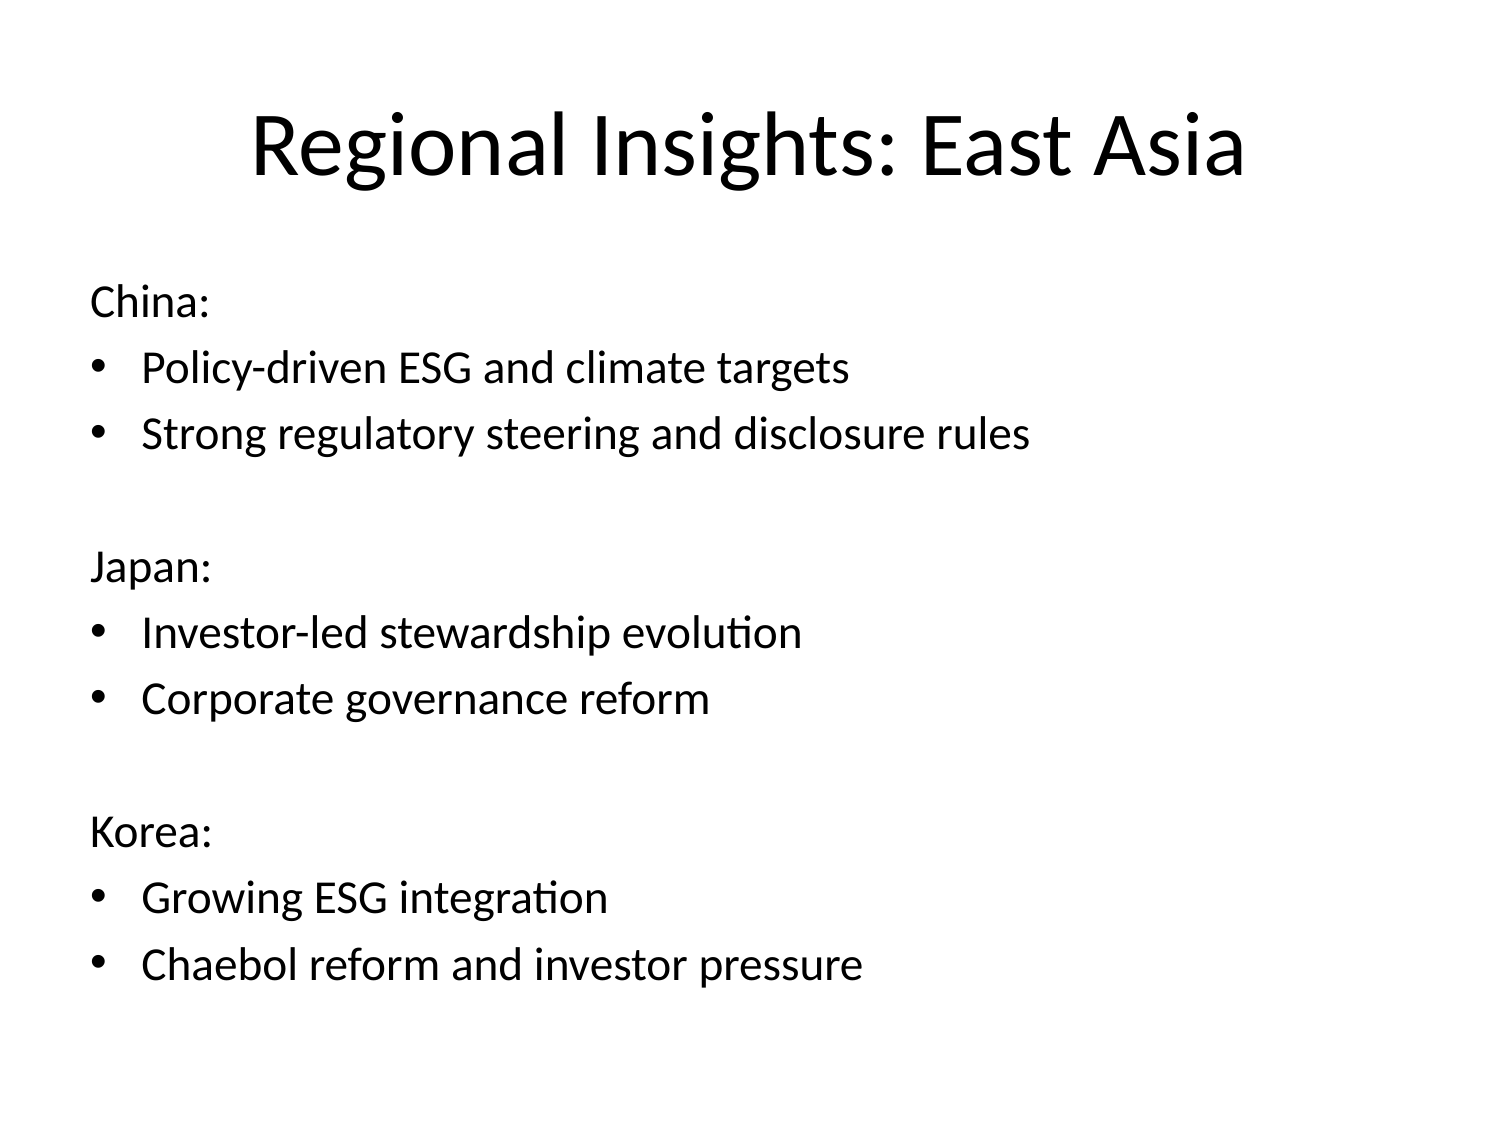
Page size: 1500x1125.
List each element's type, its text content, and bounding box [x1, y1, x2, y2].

list China: Policy-driven ESG and climate targets Strong regulatory steering and disclosure rules Japan: Investor-led stewardship evolution Corporate governance reform Korea: Growing ESG integration Chaebol reform and investor pressure [75, 262, 1425, 1005]
title Regional Insights: East Asia [75, 45, 1425, 233]
